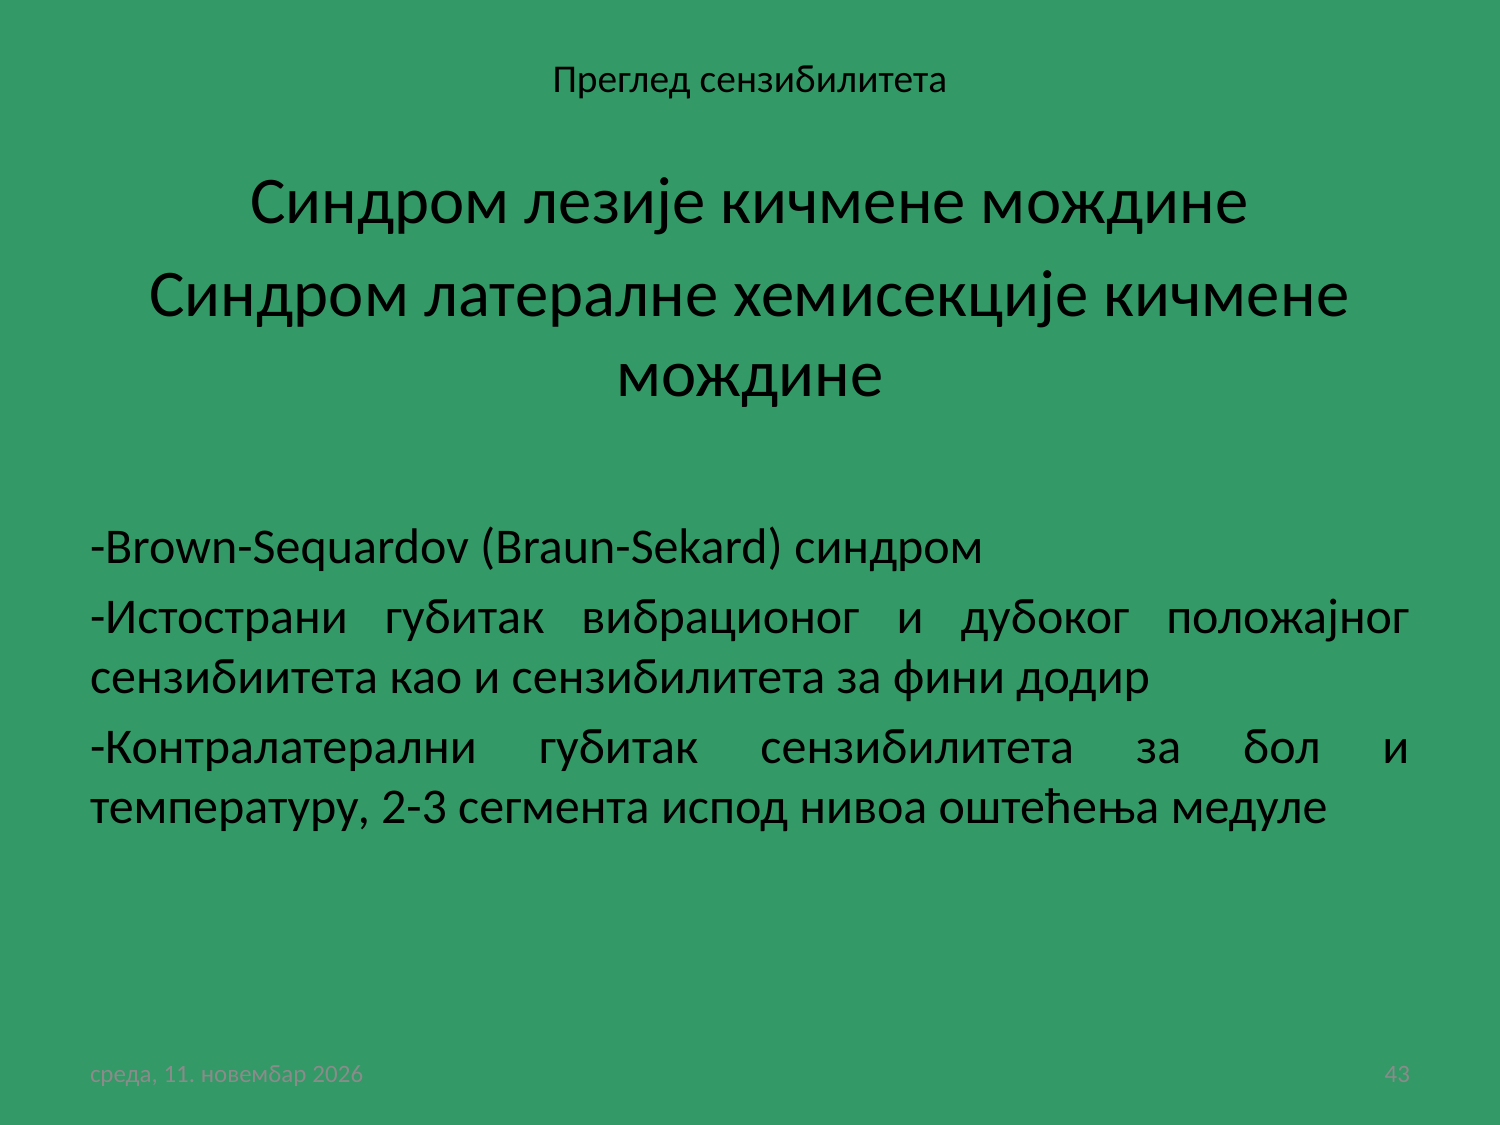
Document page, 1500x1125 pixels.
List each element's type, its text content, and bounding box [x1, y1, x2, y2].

title Преглед сензибилитета [75, 45, 1425, 155]
list Синдром лезије кичмене мождине Синдром латералне хемисекције кичмене мождине -Brown-Sequardov (Braun-Sekard) синдром -Истострани губитак вибрационог и дубоког положајног сензибиитета као и сензибилитета за фини додир -Контралатерални губитак сензибилитета за бол и температуру, 2-3 сегмента испод нивоа оштећења медуле [75, 155, 1425, 1047]
slide_number 43 [1074, 1042, 1425, 1103]
slide_number субота, 30. јануар 2021 [75, 1042, 425, 1103]
